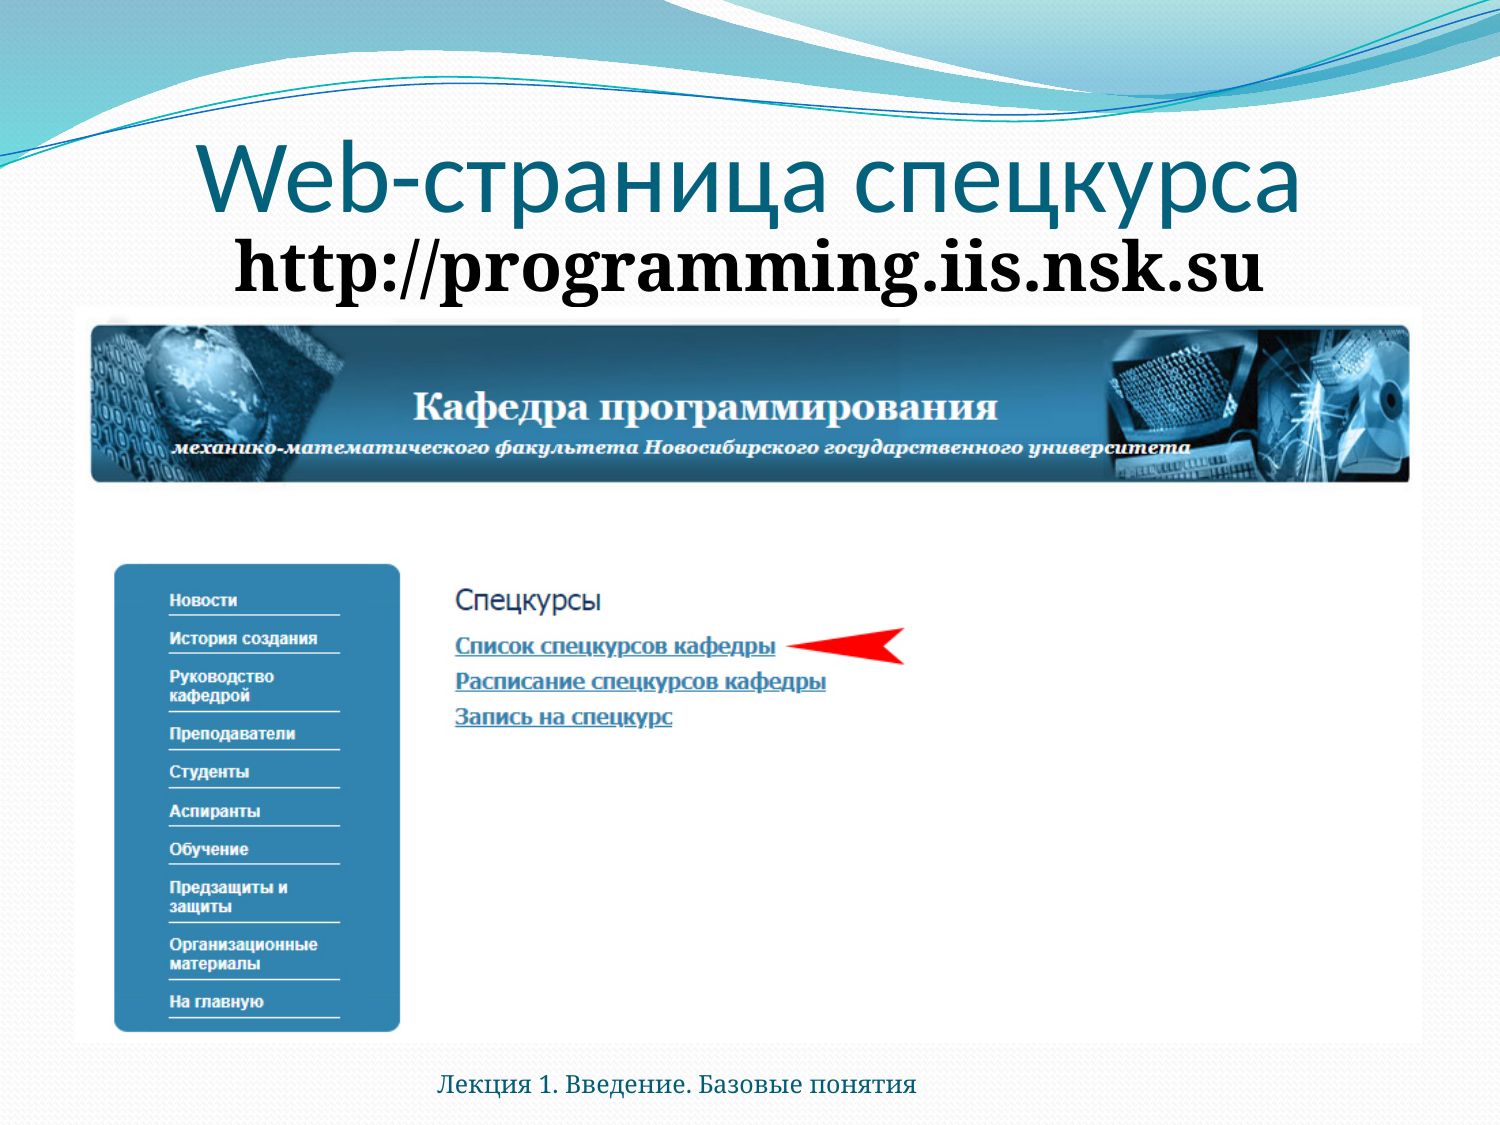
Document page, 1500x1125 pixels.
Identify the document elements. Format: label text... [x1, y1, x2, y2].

picture [75, 306, 1422, 1043]
title Web-страница спецкурса [29, 105, 1471, 215]
list http://programming.iis.nsk.su [29, 215, 1471, 315]
footer Лекция 1. Введение. Базовые понятия [437, 1055, 988, 1103]
